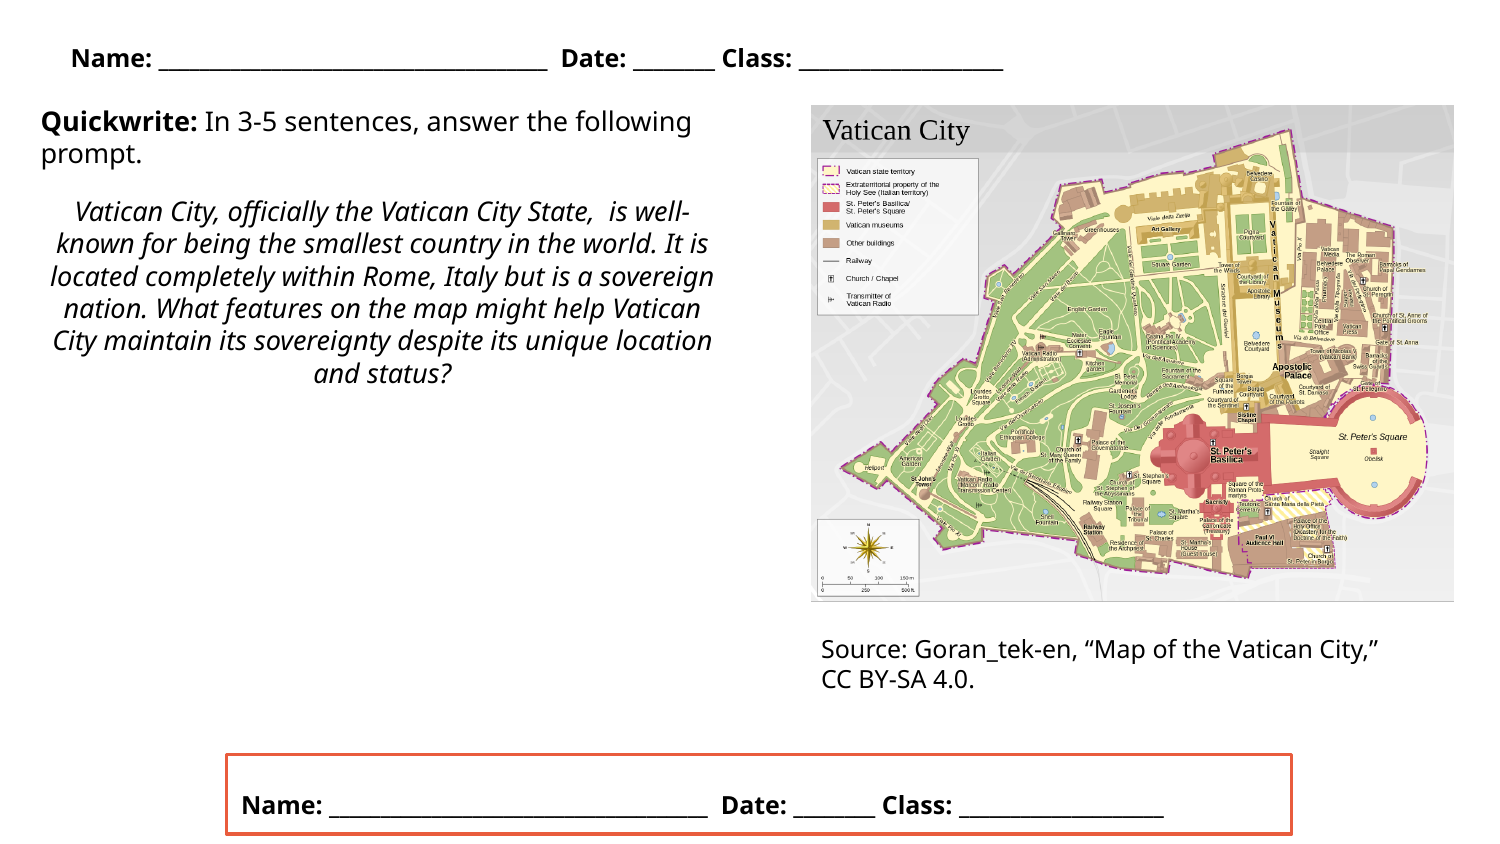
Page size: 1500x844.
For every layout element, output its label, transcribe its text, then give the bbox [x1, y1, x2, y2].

text_box Source: Goran_tek-en, “Map of the Vatican City,” CC BY-SA 4.0. [805, 619, 1428, 709]
picture [811, 105, 1454, 602]
list Quickwrite: In 3-5 sentences, answer the following prompt. Vatican City, officially the Vatican City State, is well-known for being the smallest country in the world. It is located completely within Rome, Italy but is a sovereign nation. What features on the map might help Vatican City maintain its sovereignty despite its unique location and status? [29, 98, 736, 454]
text_box Name: ______________________________________ Date: ________ Class: ____________________ [55, 27, 1223, 87]
text_box Name: _____________________________________ Date: ________ Class: ____________________ [226, 754, 1292, 834]
